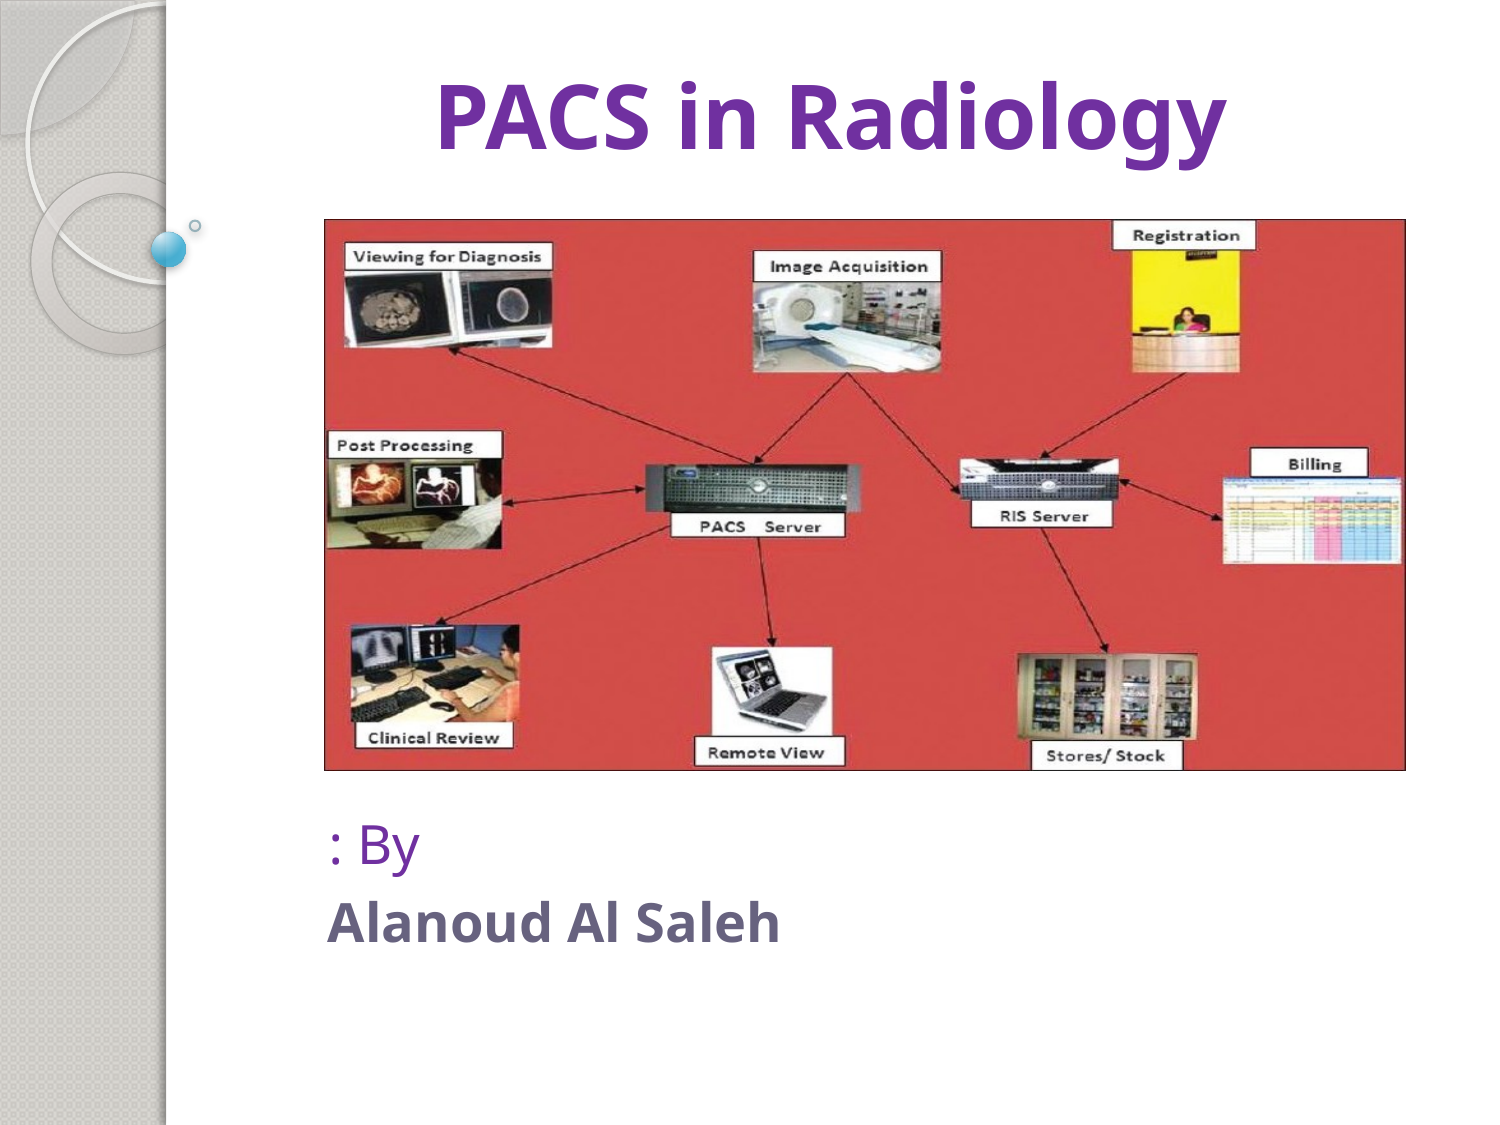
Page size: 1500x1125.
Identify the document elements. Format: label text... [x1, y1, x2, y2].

picture [324, 219, 1406, 771]
subtitle By : Alanoud Al Saleh [312, 810, 1281, 1098]
title PACS in Radiology [419, 0, 1500, 175]
